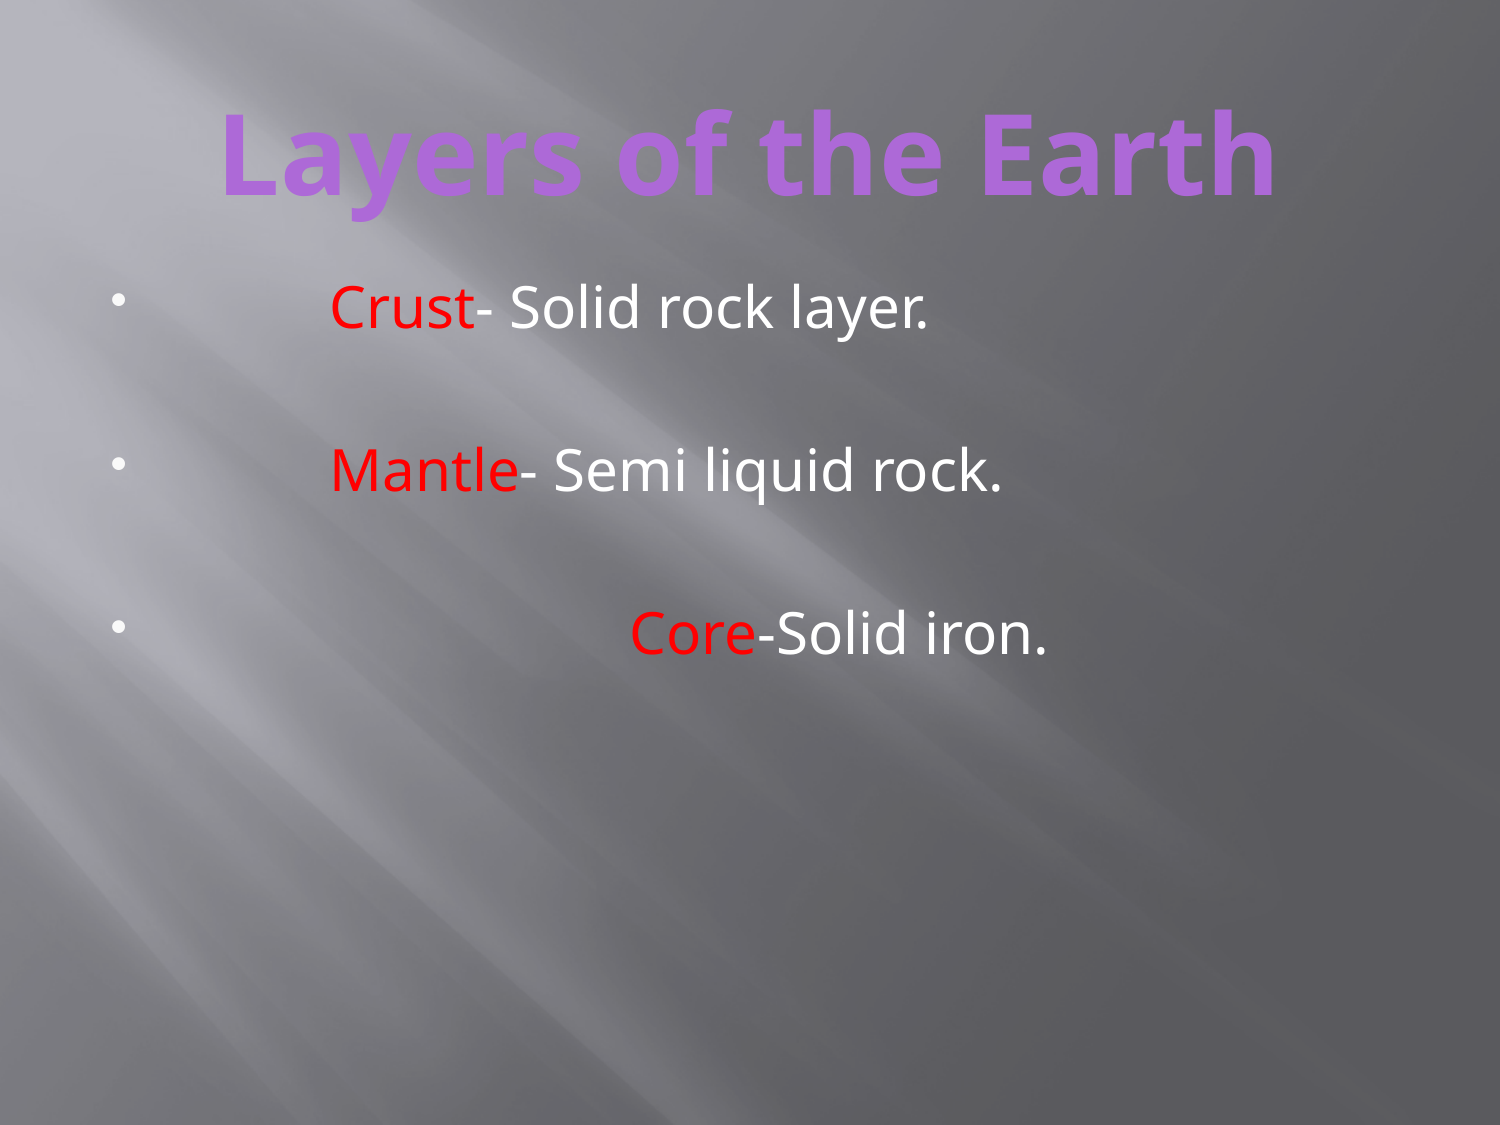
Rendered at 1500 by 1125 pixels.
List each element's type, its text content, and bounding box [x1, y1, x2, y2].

text_box Layers of the Earth [201, 74, 1296, 225]
list Crust- Solid rock layer. Mantle- Semi liquid rock. Core-Solid iron. [75, 262, 1425, 1035]
